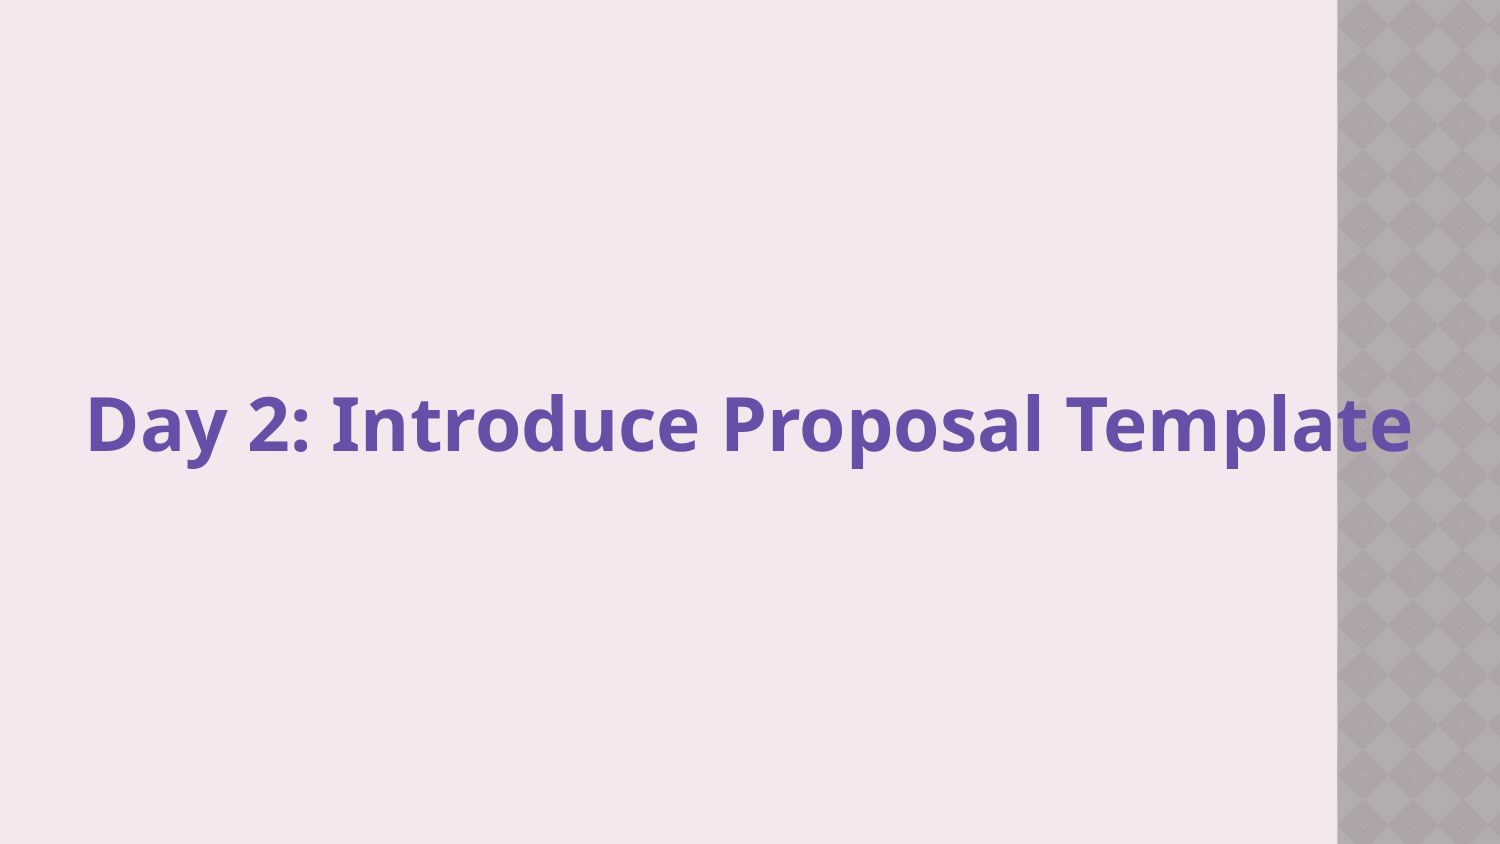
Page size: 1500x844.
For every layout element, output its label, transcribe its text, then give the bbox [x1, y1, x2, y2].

title Day 2: Introduce Proposal Template [51, 352, 1449, 491]
